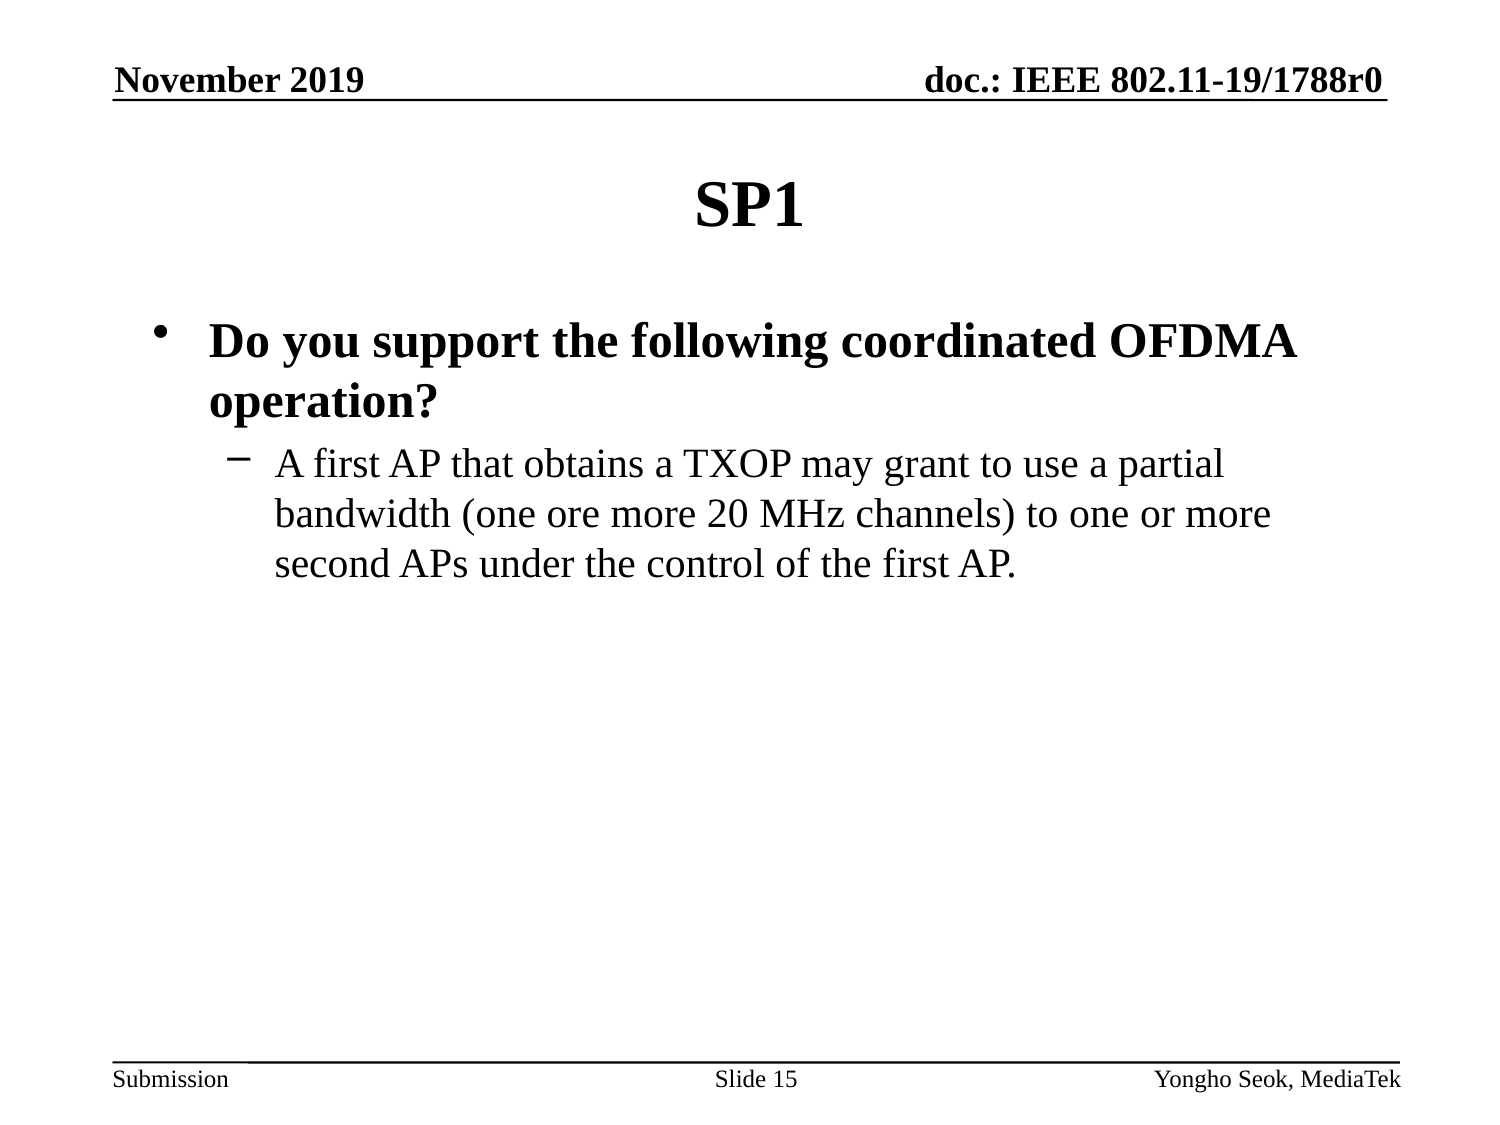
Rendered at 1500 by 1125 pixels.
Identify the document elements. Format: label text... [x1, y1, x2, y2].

slide_number Slide 15 [712, 1061, 800, 1093]
footer Yongho Seok, MediaTek [1150, 1061, 1402, 1093]
list Do you support the following coordinated OFDMA operation? A first AP that obtains a TXOP may grant to use a partial bandwidth (one ore more 20 MHz channels) to one or more second APs under the control of the first AP. [137, 299, 1413, 976]
title SP1 [0, 112, 1500, 288]
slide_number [114, 54, 368, 101]
list [112, 288, 1388, 951]
